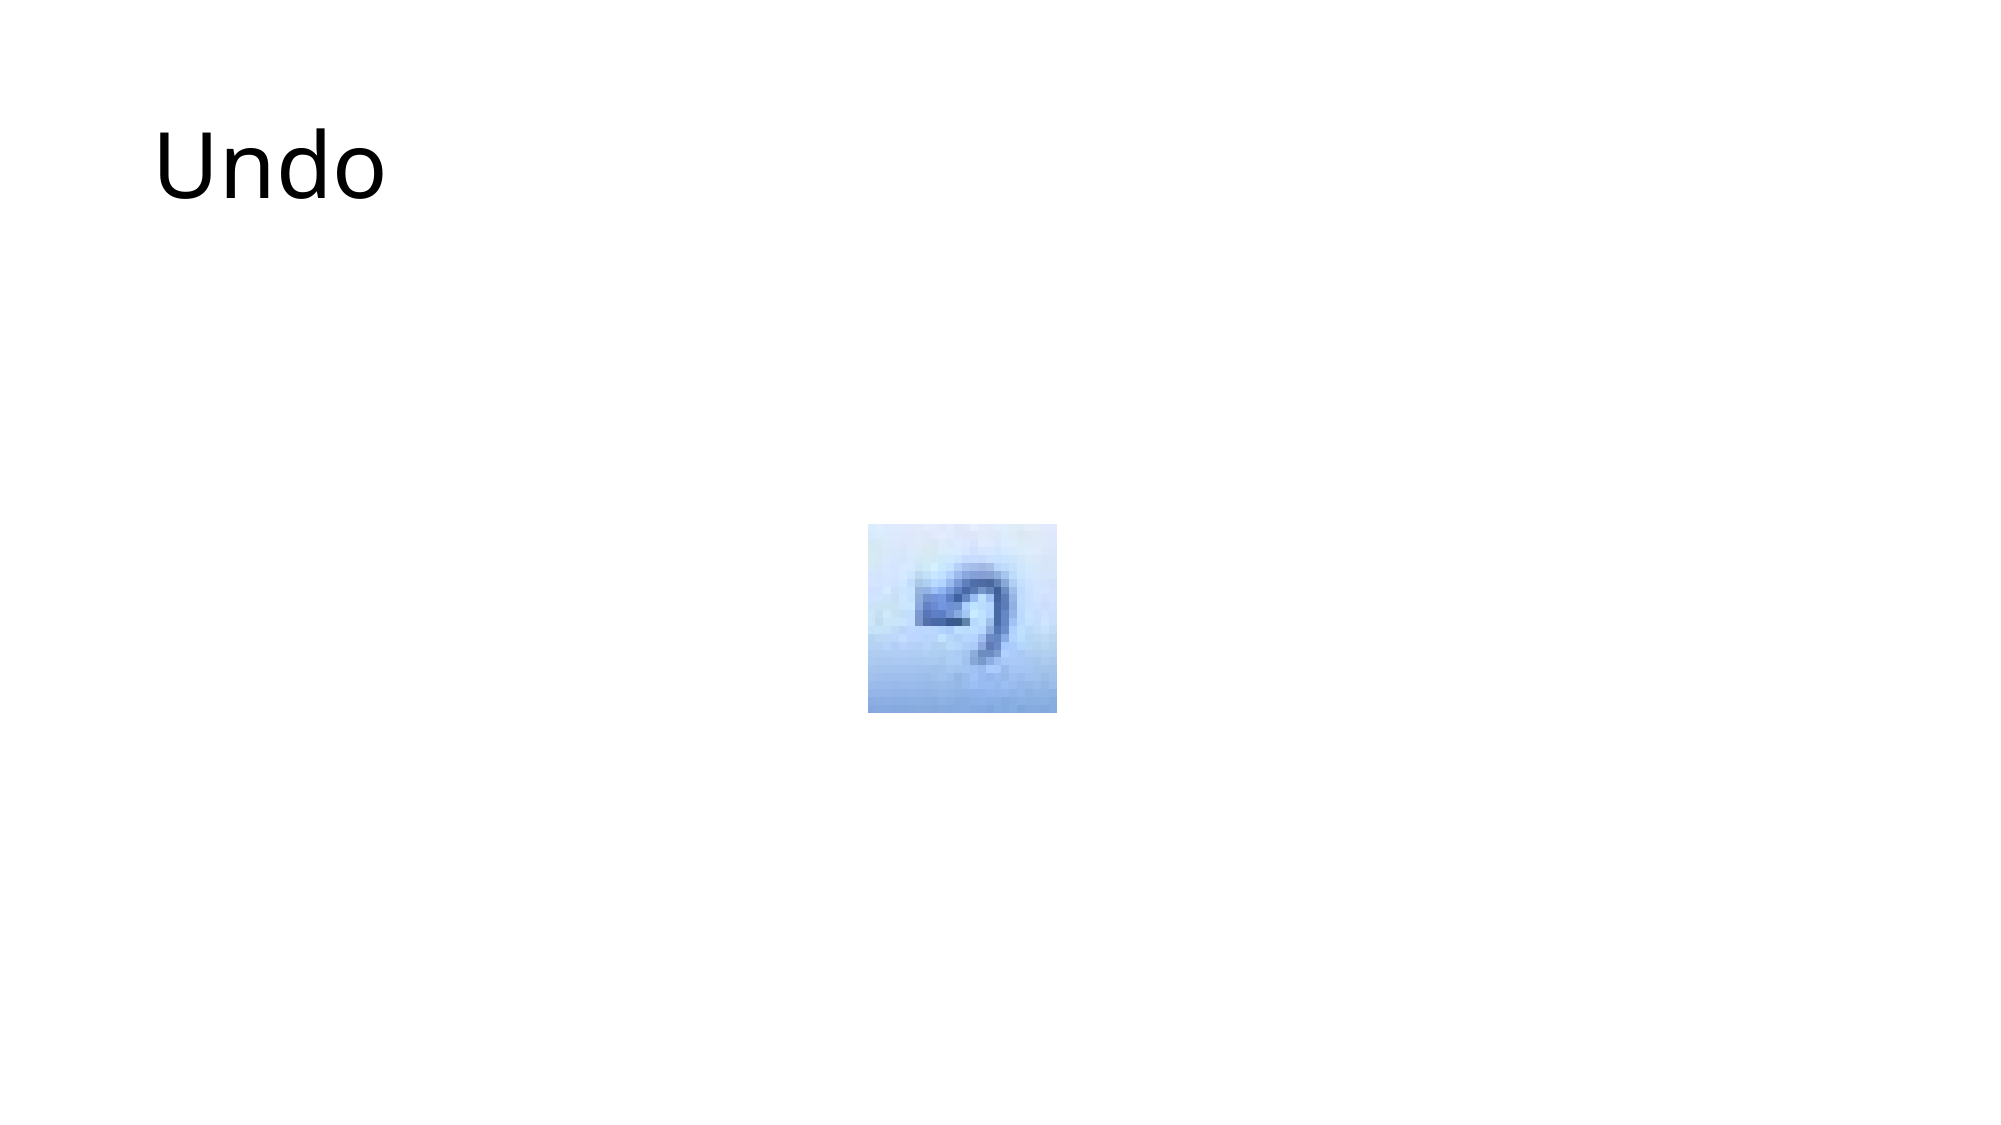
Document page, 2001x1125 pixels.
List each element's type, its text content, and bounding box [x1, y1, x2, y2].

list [868, 524, 1057, 713]
title Undo [137, 59, 1863, 278]
